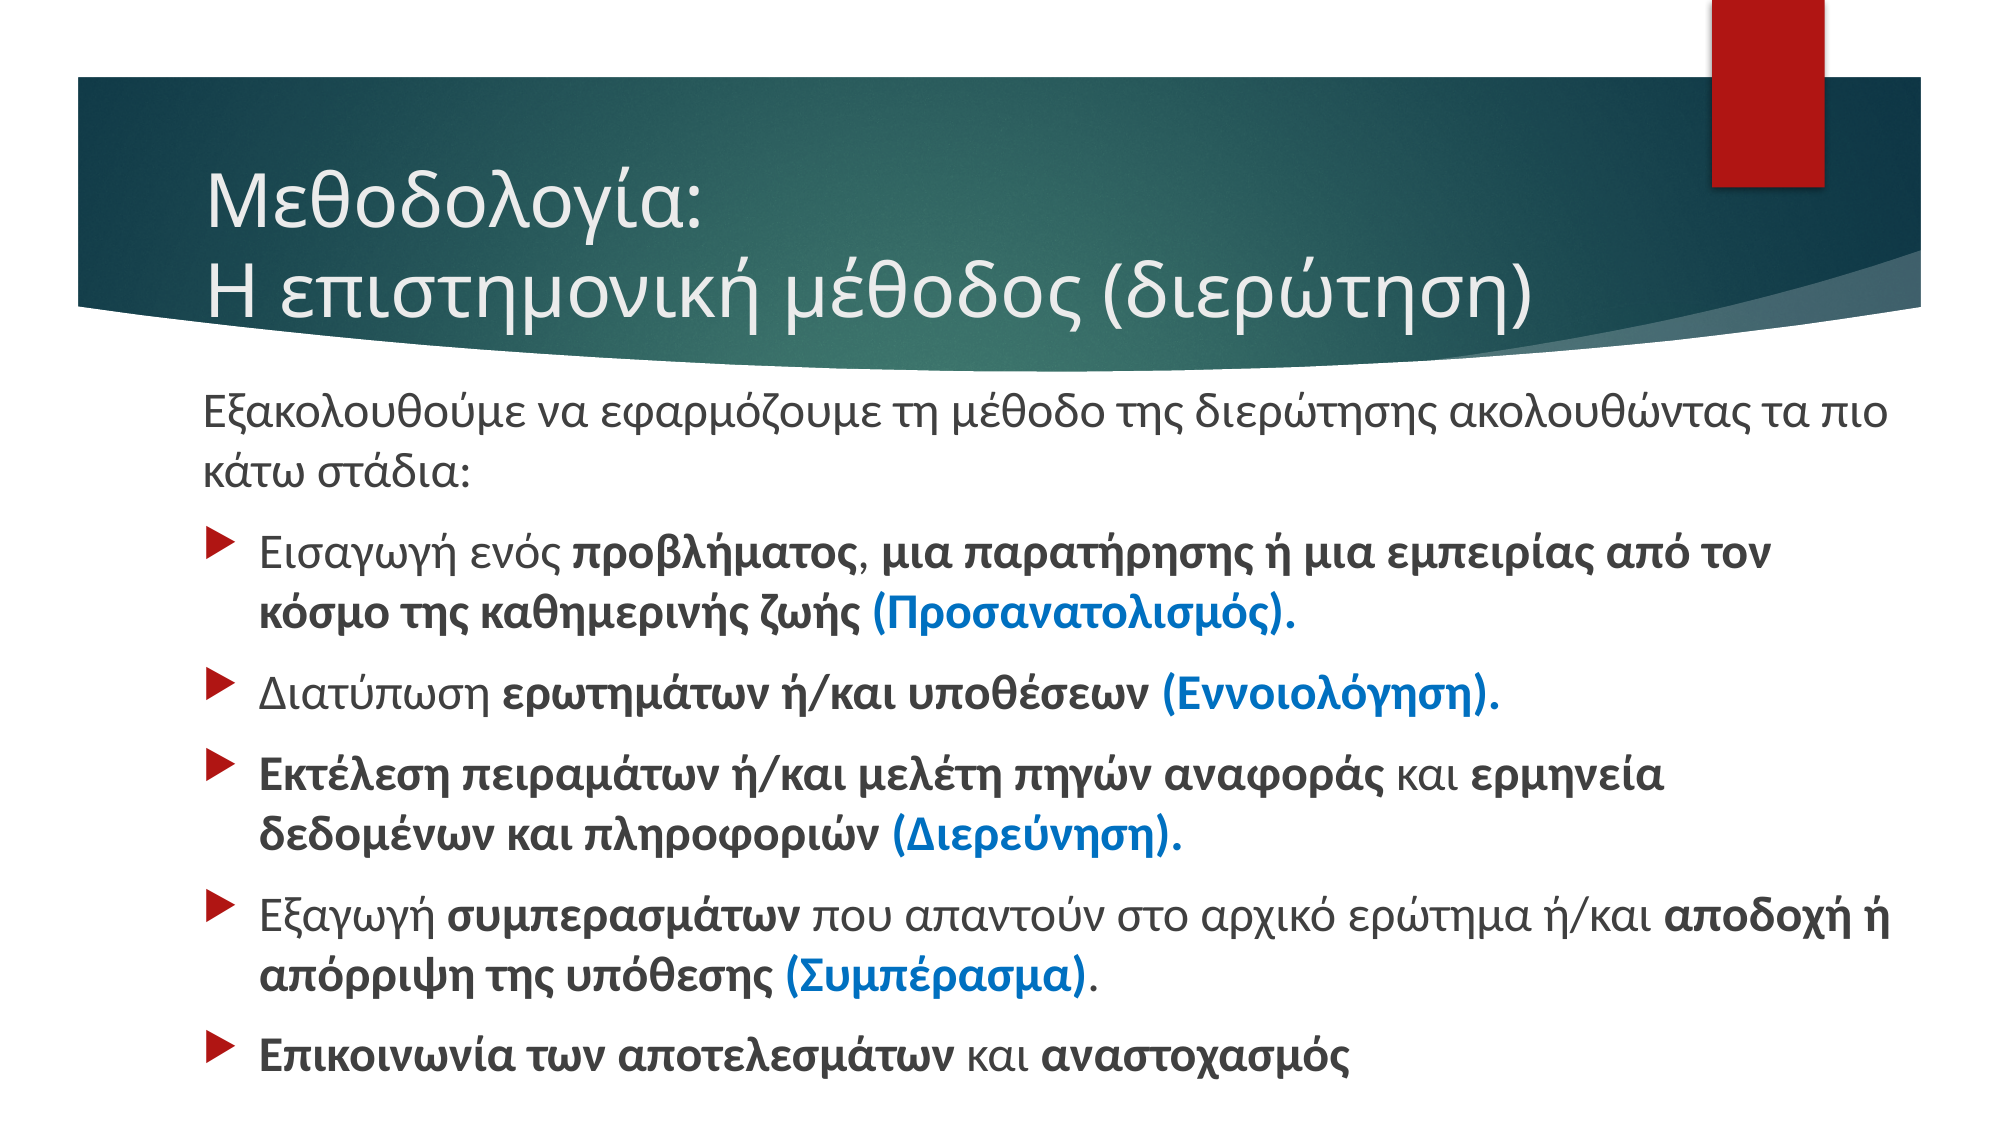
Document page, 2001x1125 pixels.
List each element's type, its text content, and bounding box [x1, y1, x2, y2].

title Μεθοδολογία: Η επιστημονική μέθοδος (διερώτηση) [189, 159, 1638, 325]
list Εξακολουθούμε να εφαρμόζουμε τη μέθοδο της διερώτησης ακολουθώντας τα πιο κάτω στάδια: Εισαγωγή ενός προβλήματος, μια παρατήρησης ή μια εμπειρίας από τον κόσμο της καθημερινής ζωής (Προσανατολισμός). Διατύπωση ερωτημάτων ή/και υποθέσεων (Εννοιολόγηση). Εκτέλεση πειραμάτων ή/και μελέτη πηγών αναφοράς και ερμηνεία δεδομένων και πληροφοριών (Διερεύνηση). Εξαγωγή συμπερασμάτων που απαντούν στο αρχικό ερώτημα ή/και αποδοχή ή απόρριψη της υπόθεσης (Συμπέρασμα). Επικοινωνία των αποτελεσμάτων και αναστοχασμός [187, 370, 1910, 962]
